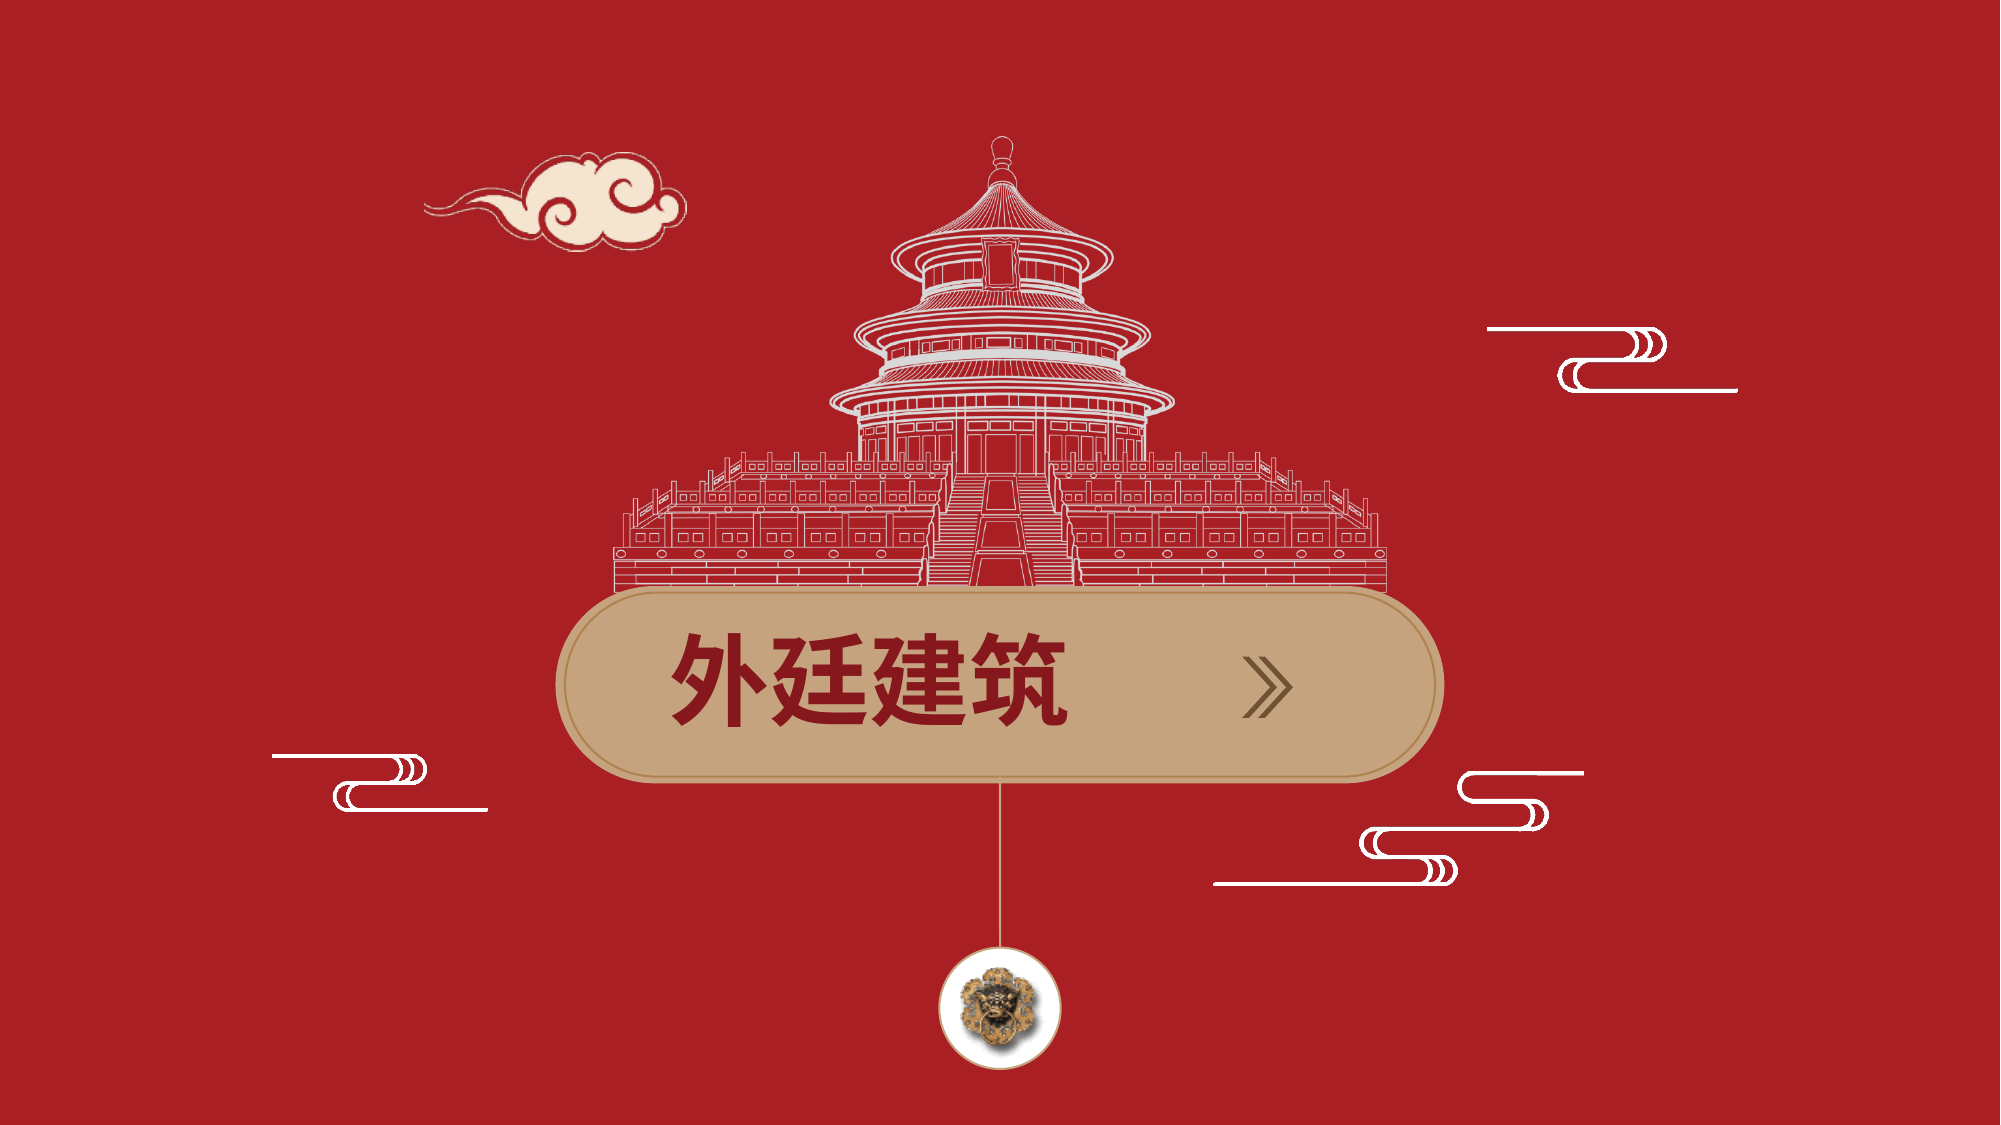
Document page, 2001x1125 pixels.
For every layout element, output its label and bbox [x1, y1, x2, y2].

text_box [939, 776, 1061, 1069]
picture [272, 754, 488, 812]
text_box [555, 586, 1445, 784]
picture [423, 136, 1387, 586]
text_box [1244, 657, 1292, 717]
picture [1213, 771, 1584, 886]
picture [1487, 327, 1738, 393]
